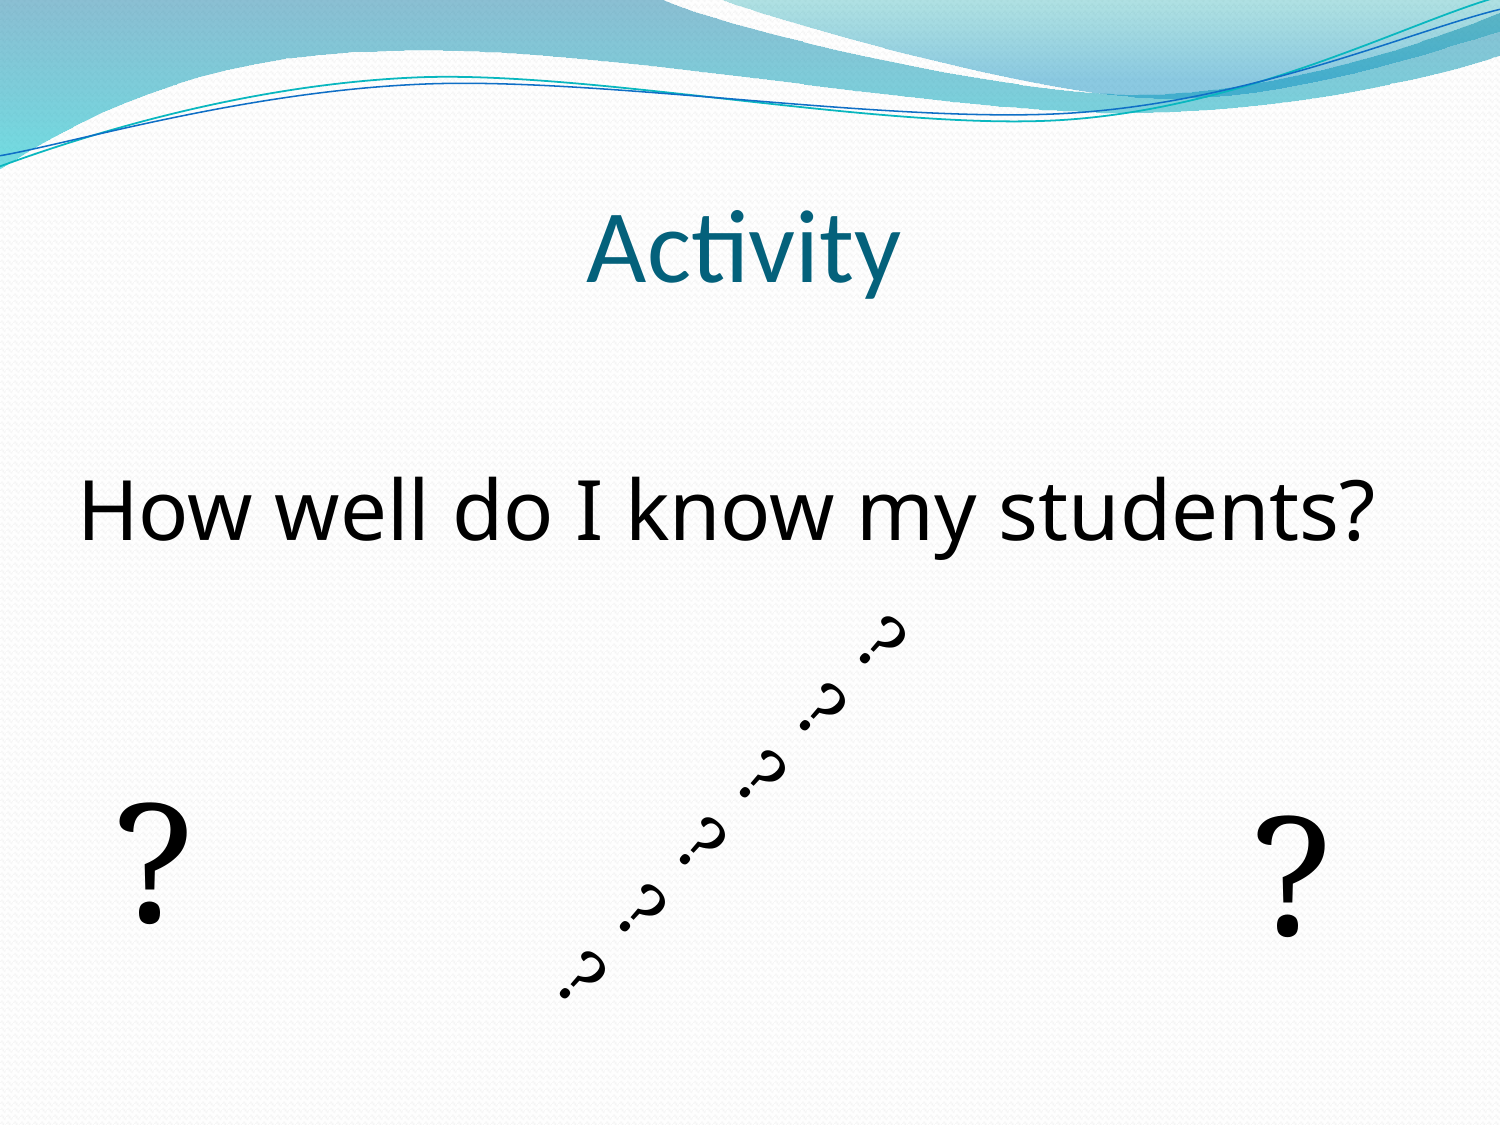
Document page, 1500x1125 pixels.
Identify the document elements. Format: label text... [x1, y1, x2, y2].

title Activity [75, 115, 1438, 303]
text_box ? [1237, 762, 1413, 978]
text_box ? ? ? ? ? ? [494, 580, 981, 1104]
text_box How well do I know my students? [62, 450, 1450, 565]
text_box ? [99, 749, 238, 965]
